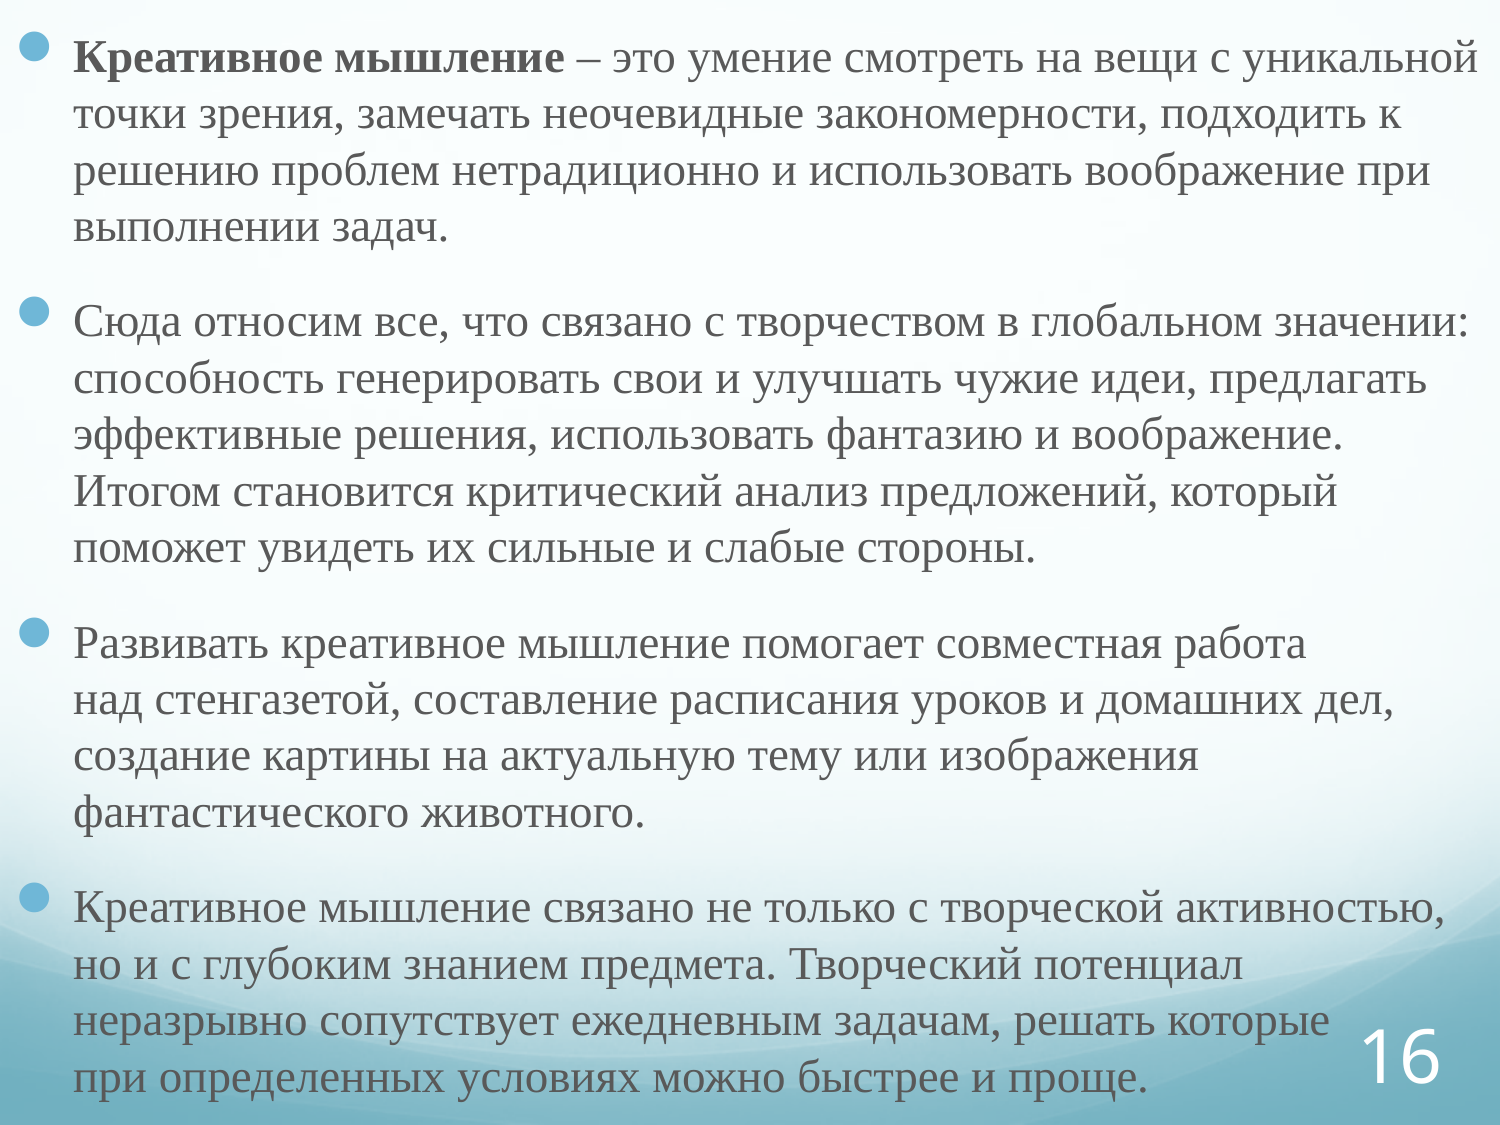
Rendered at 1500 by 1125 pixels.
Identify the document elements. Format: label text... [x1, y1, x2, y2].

footer [43, 1029, 838, 1090]
slide_number 16 [1295, 1029, 1459, 1090]
list Креативное мышление – это умение смотреть на вещи с уникальной точки зрения, замечать неочевидные закономерности, подходить к решению проблем нетрадиционно и использовать воображение при выполнении задач. Сюда относим все, что связано с творчеством в глобальном значении: способность генерировать свои и улучшать чужие идеи, предлагать эффективные решения, использовать фантазию и воображение. Итогом становится критический анализ предложений, который поможет увидеть их сильные и слабые стороны. Развивать креативное мышление помогает совместная работа над стенгазетой, составление расписания уроков и домашних дел, создание картины на актуальную тему или изображения фантастического животного. Креативное мышление связано не только с творческой активностью, но и с глубоким знанием предмета. Творческий потенциал неразрывно сопутствует ежедневным задачам, решать которые при определенных условиях можно быстрее и проще. [0, 17, 1500, 1125]
